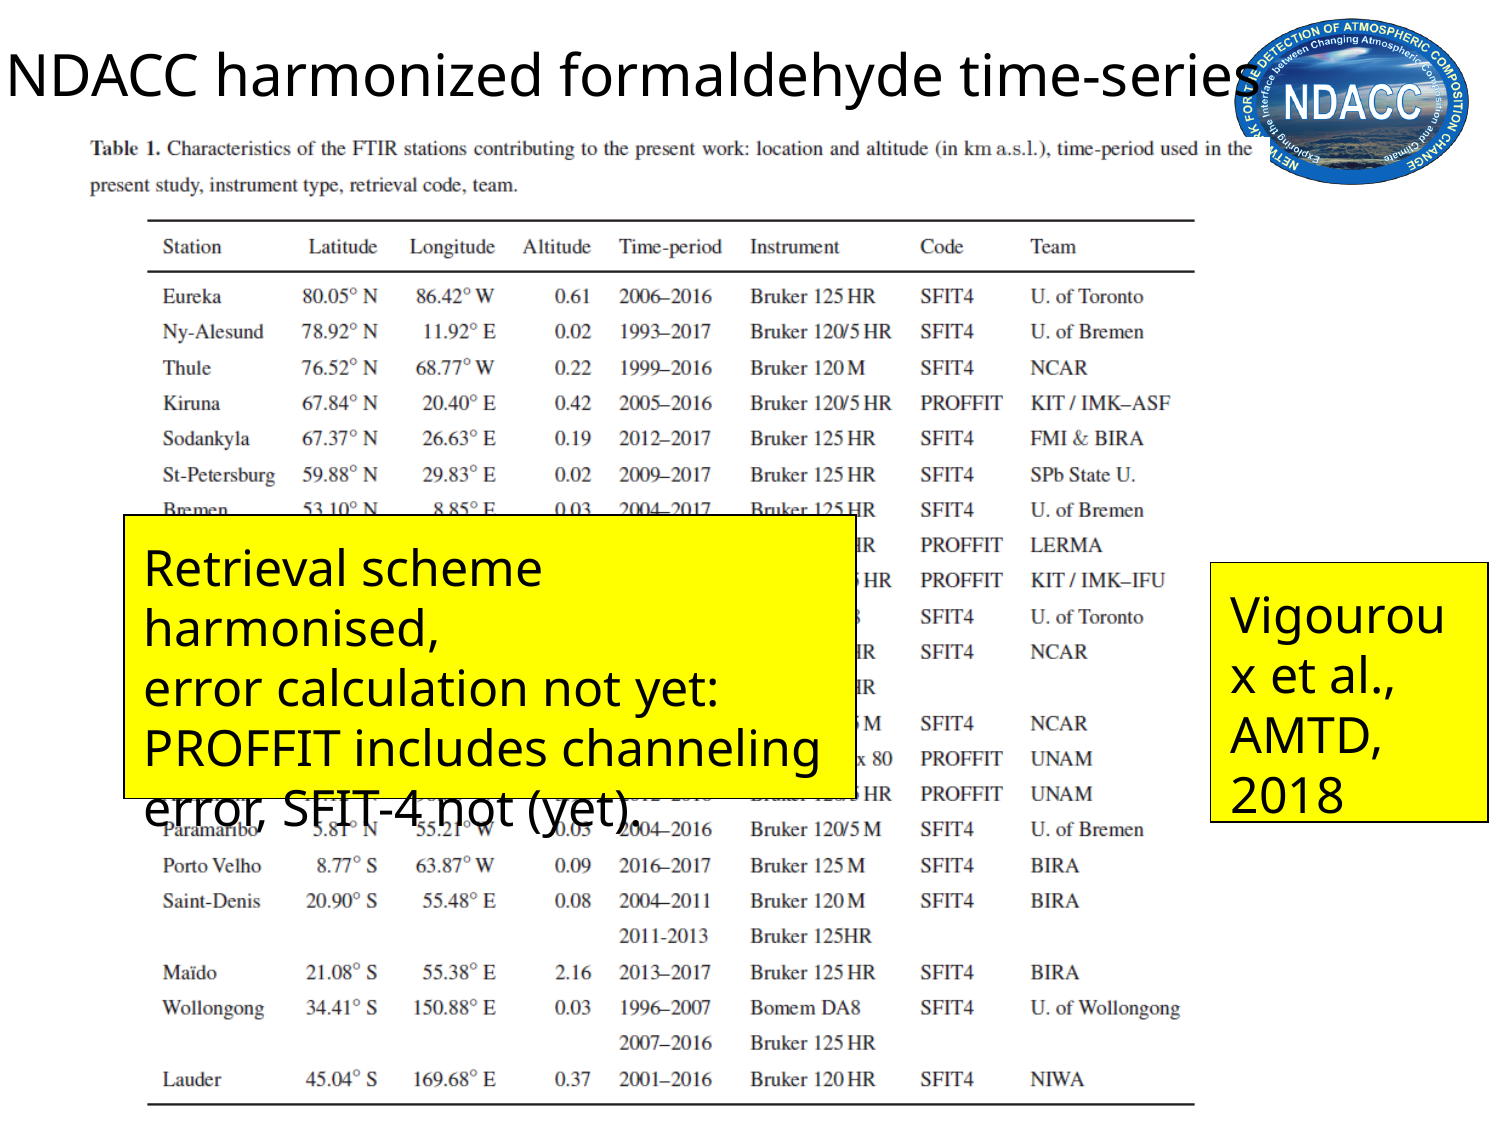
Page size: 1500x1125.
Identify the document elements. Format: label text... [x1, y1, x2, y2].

picture [88, 18, 1469, 1125]
text_box Vigouroux et al., AMTD, 2018 [1276, 562, 1489, 823]
text_box NDACC harmonized formaldehyde time-series [0, 30, 1309, 114]
